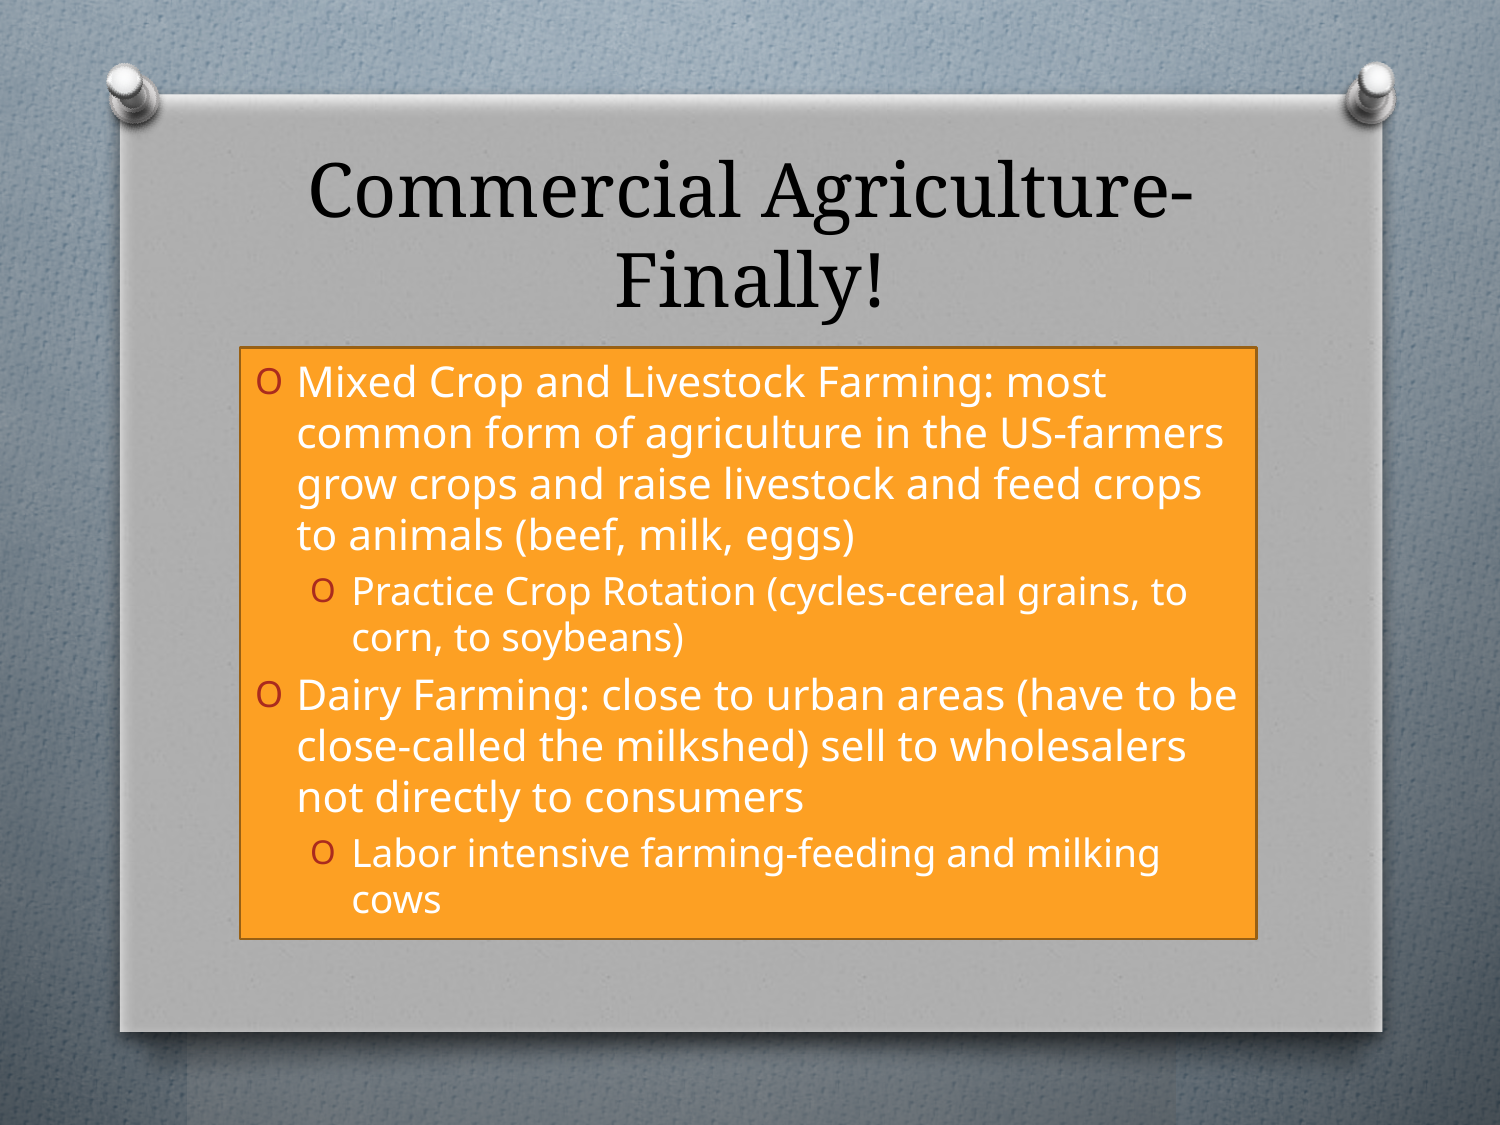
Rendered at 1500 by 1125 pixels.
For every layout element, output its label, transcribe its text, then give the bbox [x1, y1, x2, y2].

title Commercial Agriculture-Finally! [179, 134, 1323, 332]
picture [75, 29, 198, 153]
list Mixed Crop and Livestock Farming: most common form of agriculture in the US-farmers grow crops and raise livestock and feed crops to animals (beef, milk, eggs) Practice Crop Rotation (cycles-cereal grains, to corn, to soybeans) Dairy Farming: close to urban areas (have to be close-called the milkshed) sell to wholesalers not directly to consumers Labor intensive farming-feeding and milking cows [239, 346, 1258, 940]
picture [1317, 35, 1439, 156]
